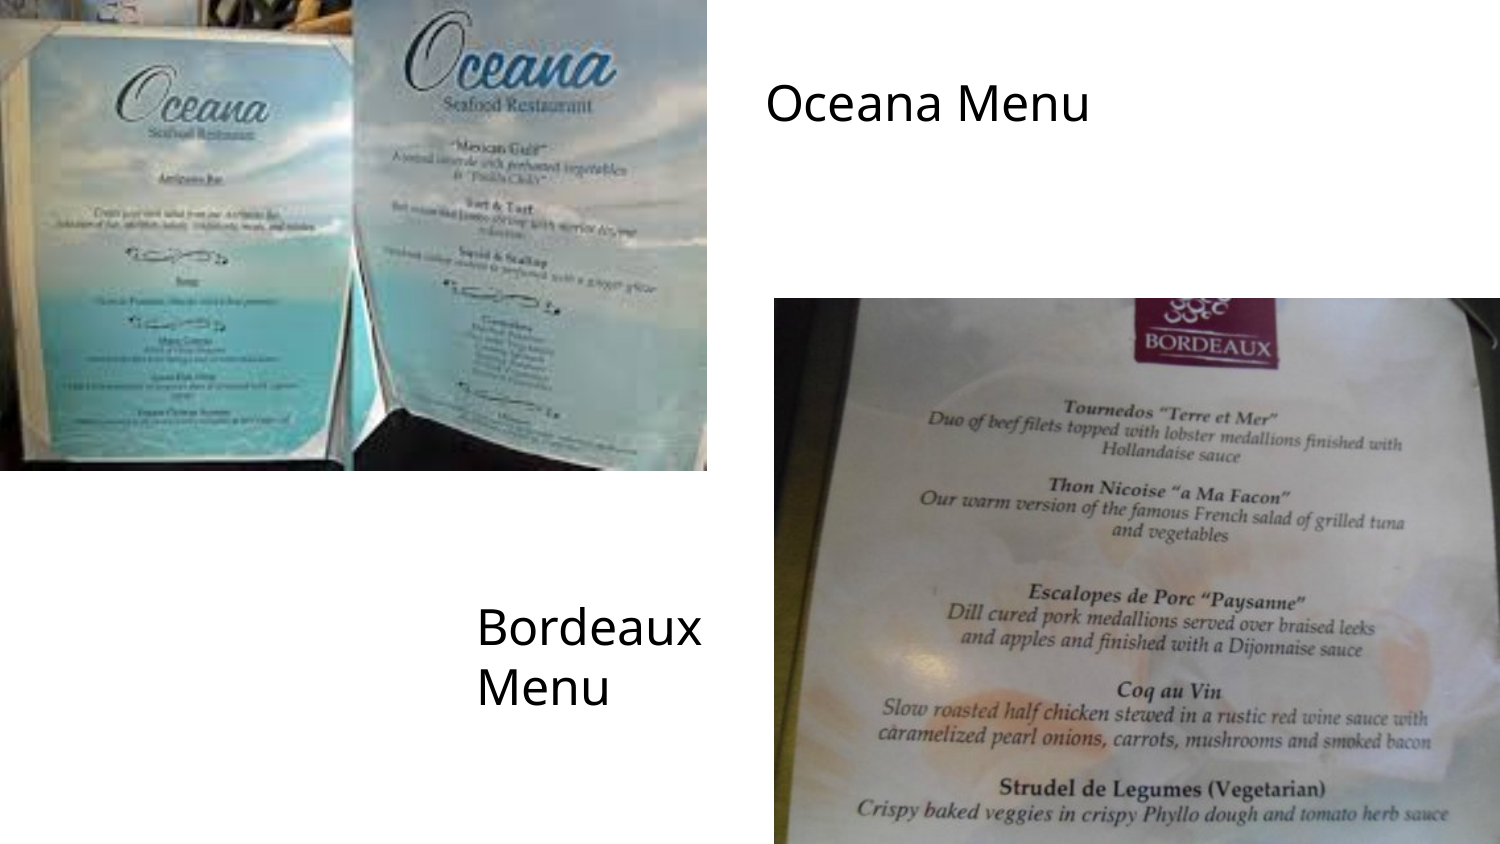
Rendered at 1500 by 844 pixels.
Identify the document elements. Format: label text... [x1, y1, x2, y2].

picture [0, 0, 707, 471]
picture [774, 298, 1500, 844]
text_box Oceana Menu [749, 56, 1121, 128]
text_box Bordeaux Menu [461, 580, 758, 820]
